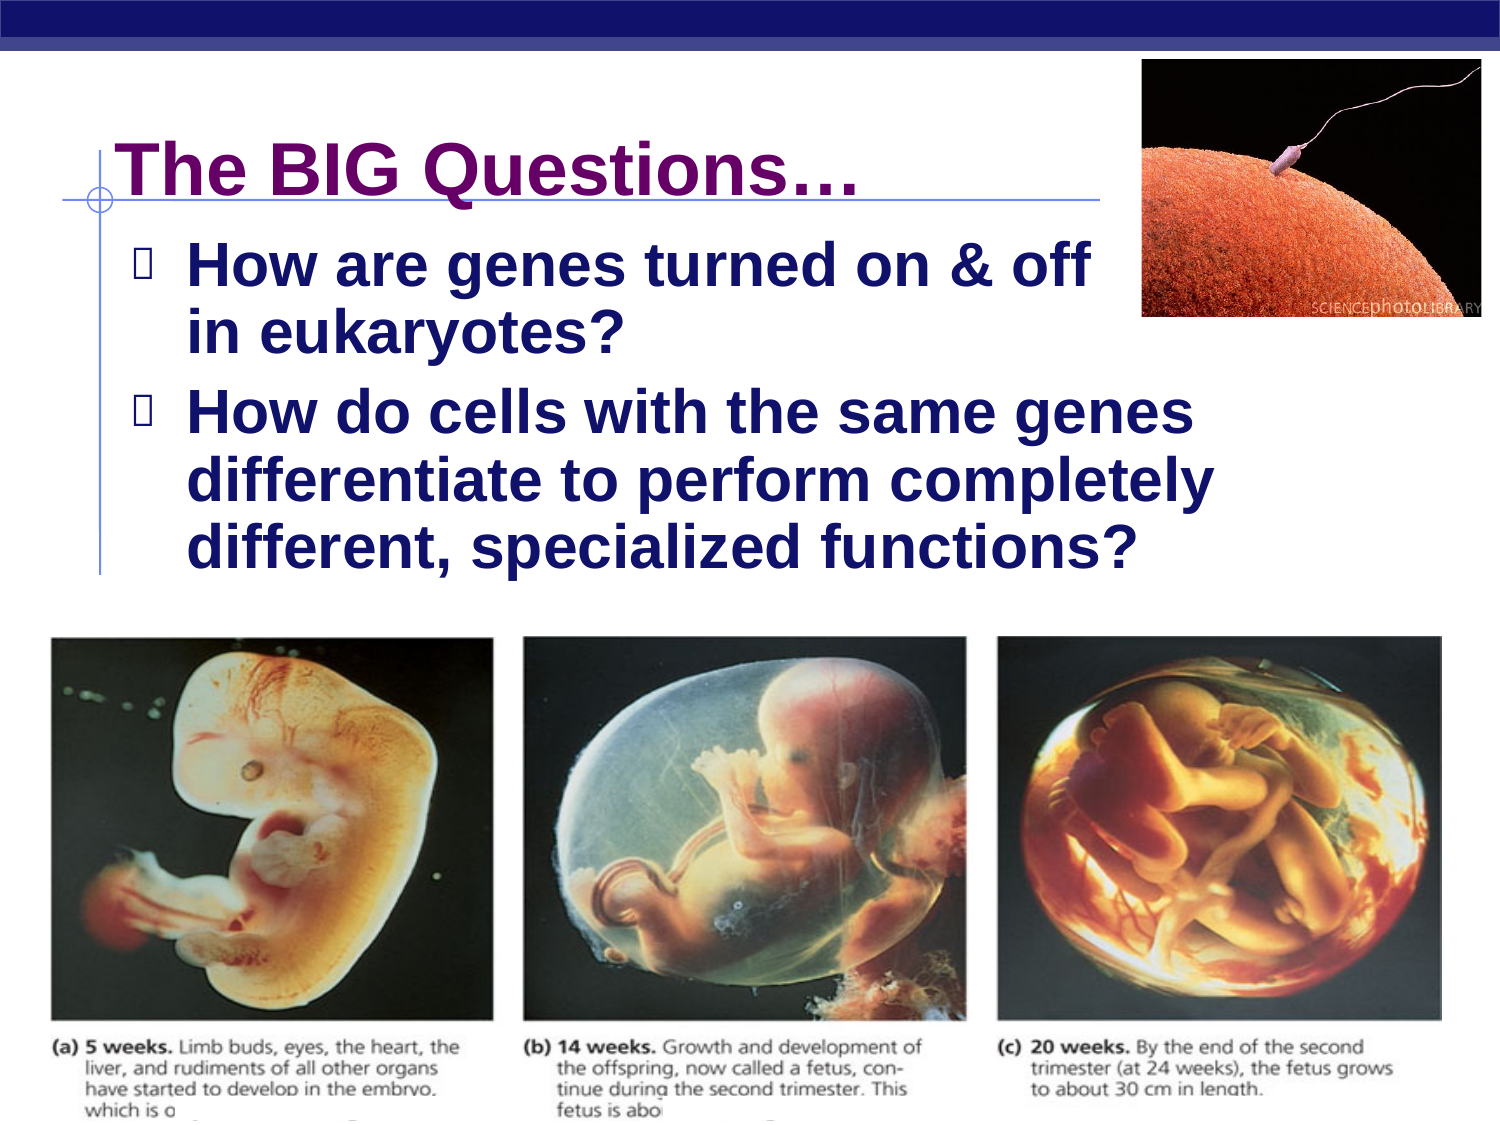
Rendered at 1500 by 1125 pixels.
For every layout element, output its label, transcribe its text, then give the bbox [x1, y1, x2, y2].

picture [1141, 59, 1482, 317]
list How are genes turned on & off in eukaryotes? How do cells with the same genes differentiate to perform completely different, specialized functions? [115, 224, 1413, 629]
title The BIG Questions… [99, 112, 1136, 238]
picture [49, 636, 1443, 1121]
